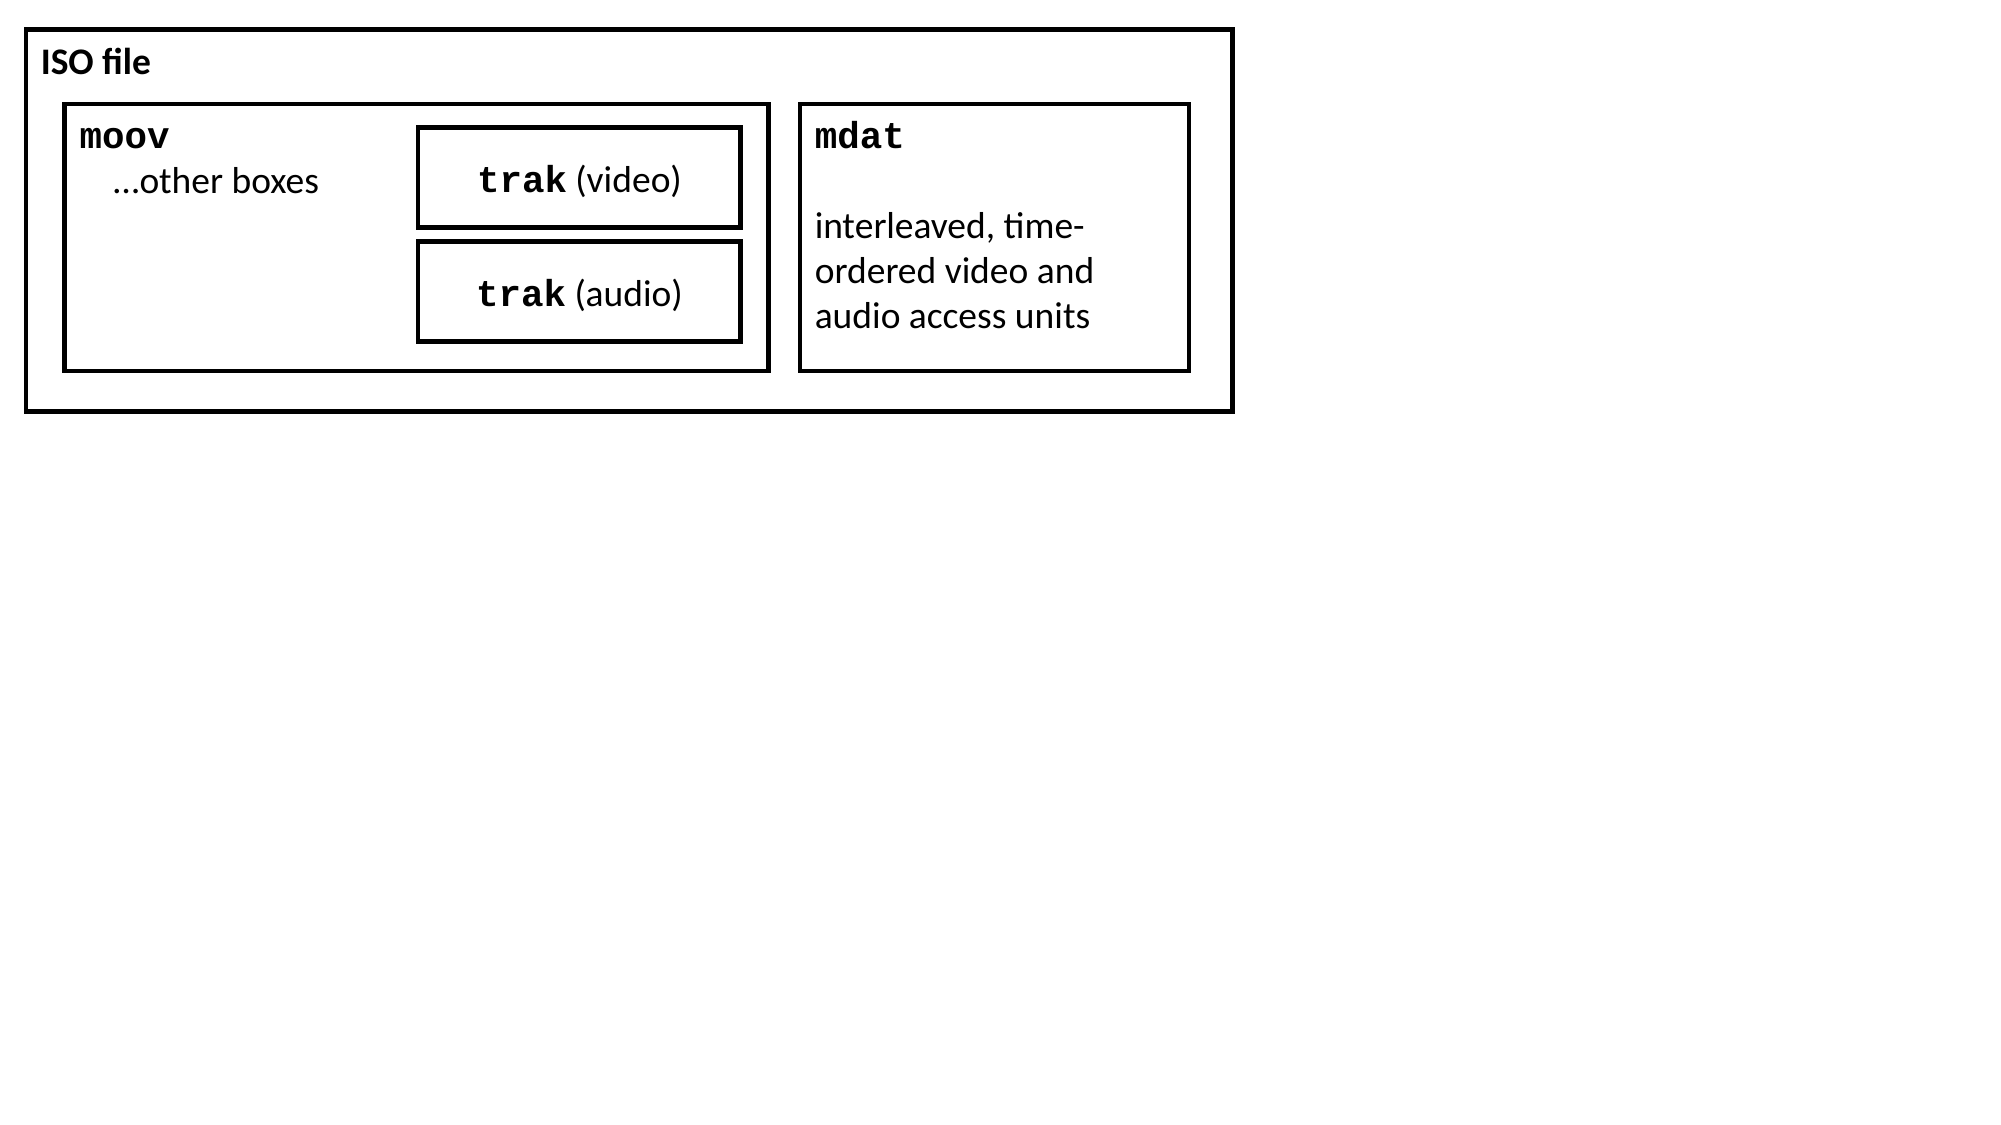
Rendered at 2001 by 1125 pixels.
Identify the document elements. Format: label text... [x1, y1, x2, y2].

text_box ISO file [25, 29, 1234, 412]
text_box trak (video) [417, 127, 742, 229]
text_box moov …other boxes [64, 103, 769, 372]
text_box mdat interleaved, time-ordered video and audio access units [799, 103, 1190, 372]
text_box trak (audio) [417, 241, 742, 343]
